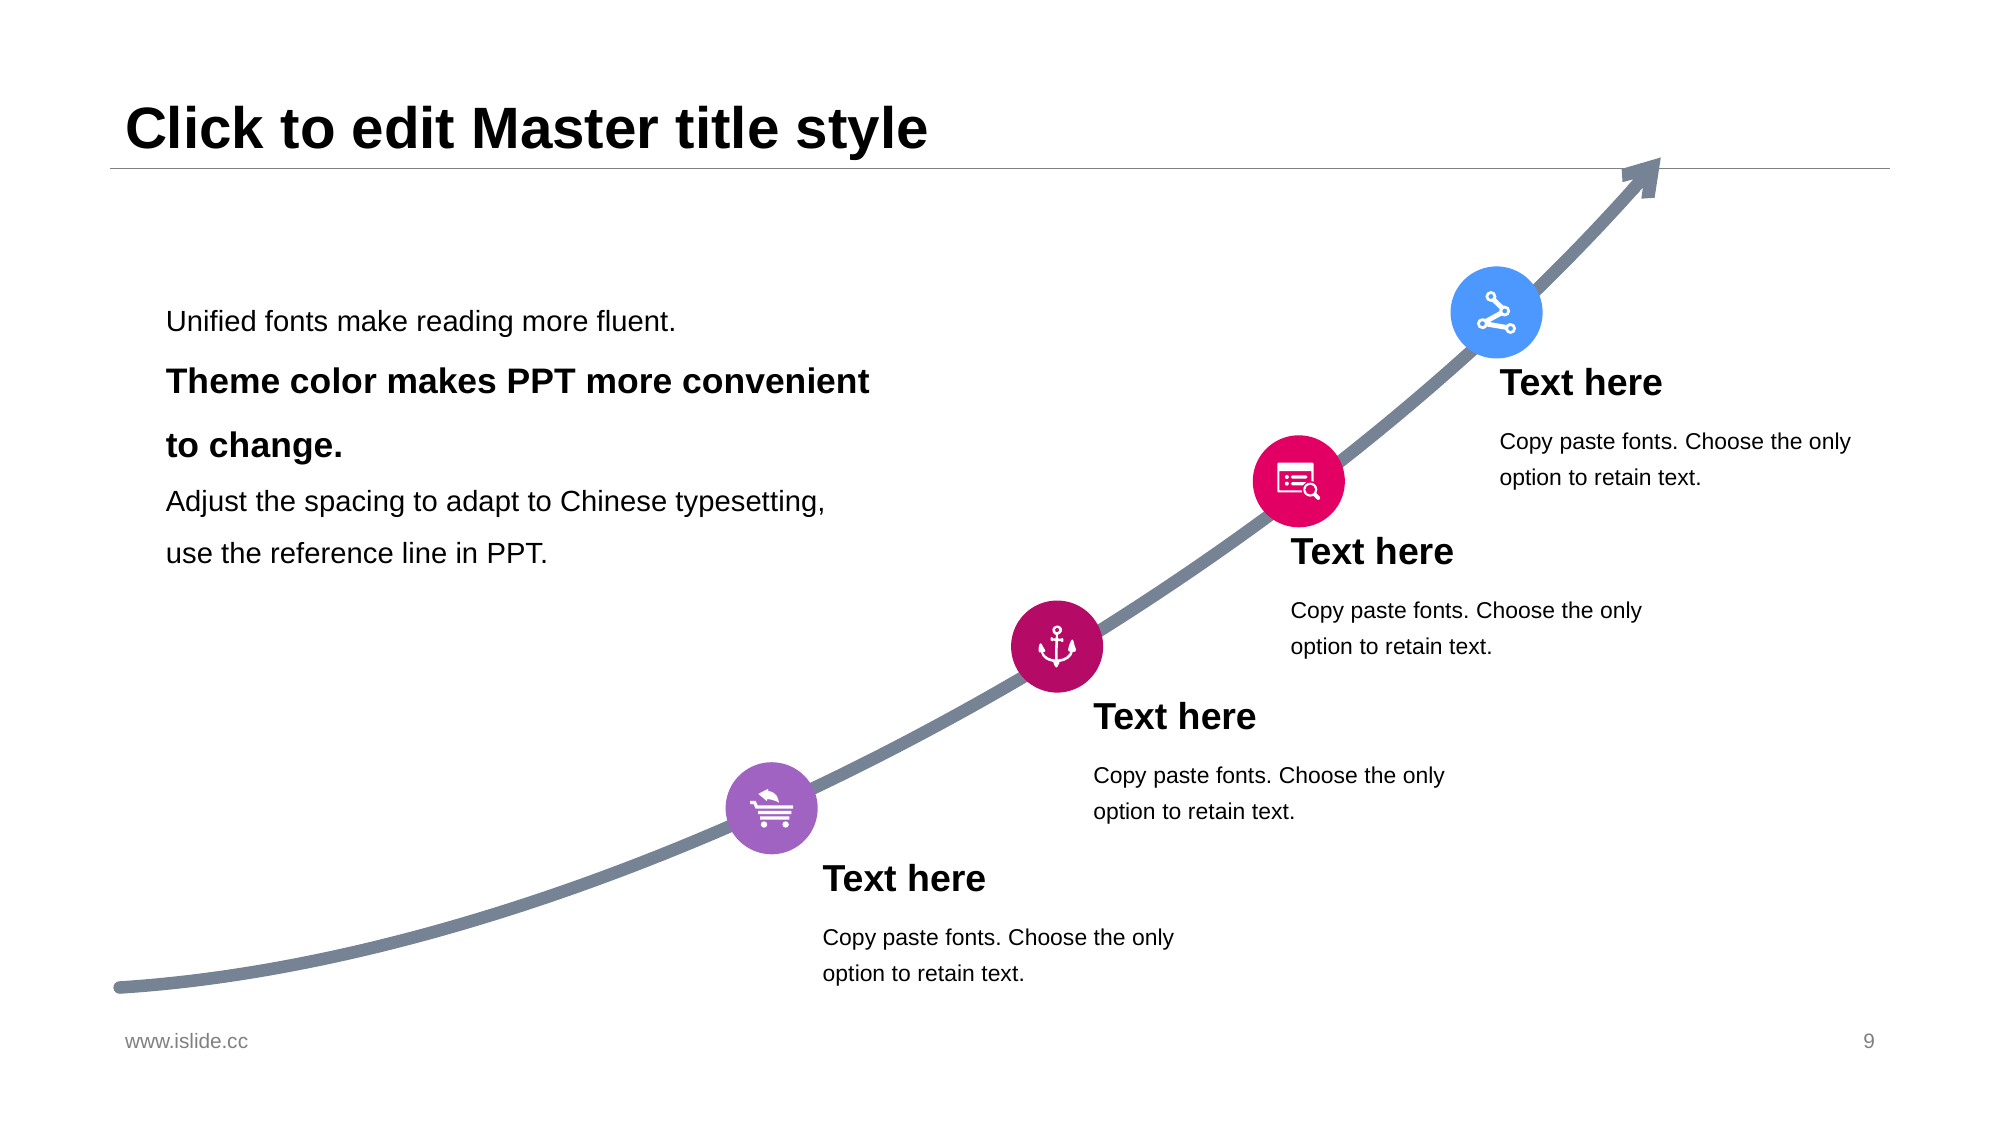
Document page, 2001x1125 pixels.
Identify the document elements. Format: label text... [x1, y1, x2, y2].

slide_number 9 [1412, 1023, 1890, 1058]
footer www.islide.cc [109, 1023, 790, 1058]
title Click to edit Master title style [109, 0, 1890, 169]
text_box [119, 157, 1867, 999]
